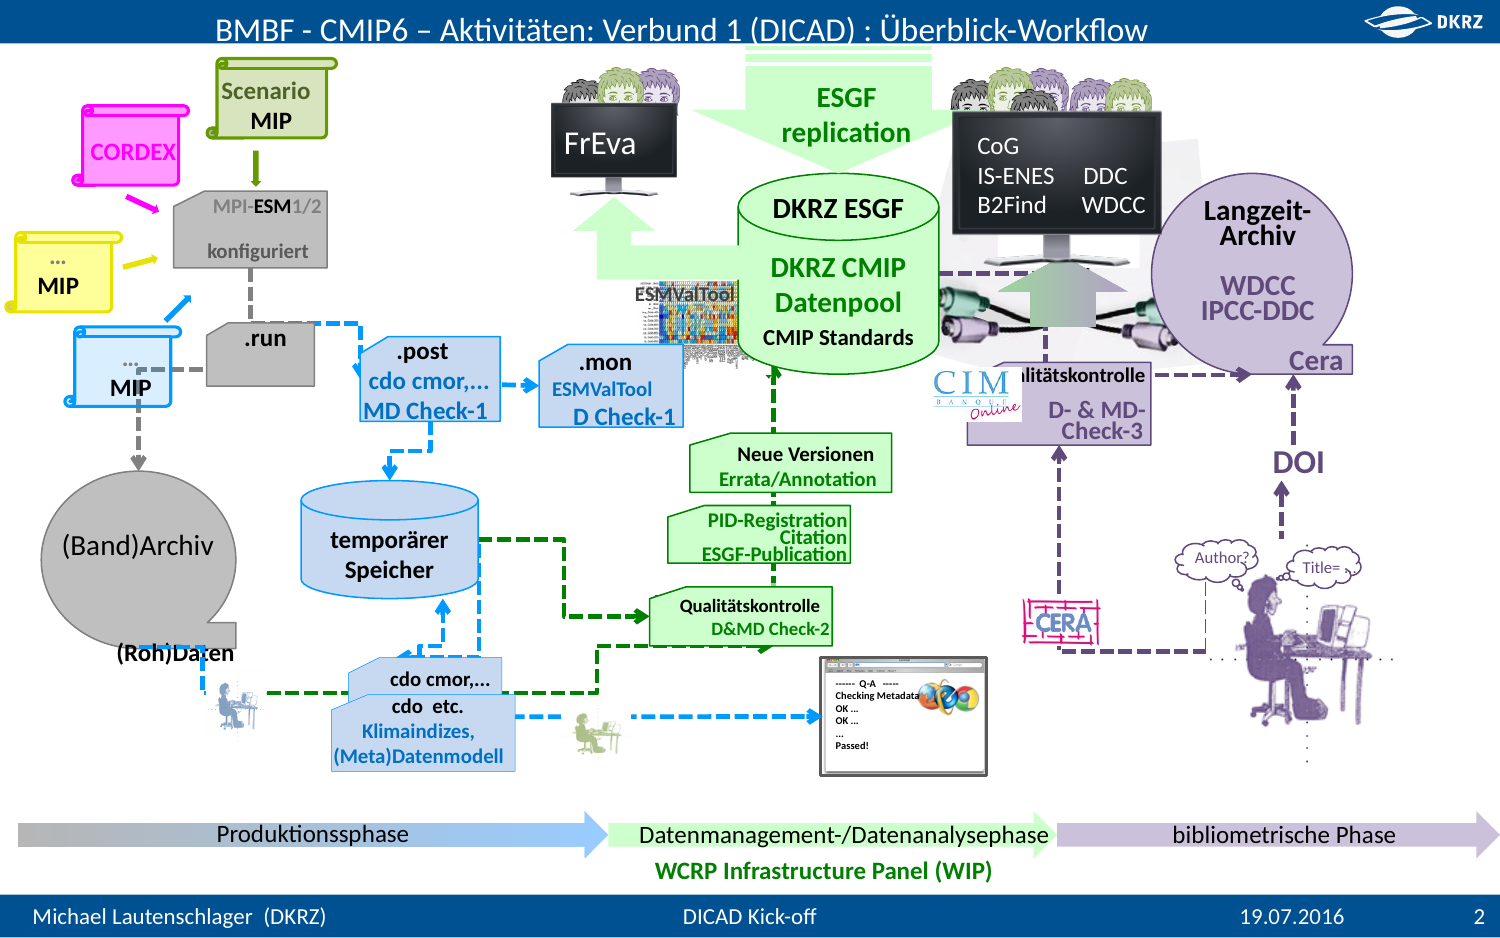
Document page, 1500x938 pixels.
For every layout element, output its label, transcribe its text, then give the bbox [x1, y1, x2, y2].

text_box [5, 31, 1500, 893]
footer DICAD Kick-off [324, 901, 1176, 938]
text_box BMBF - CMIP6 – Aktivitäten: Verbund 1 (DICAD) : Überblick-Workflow [0, 0, 1365, 36]
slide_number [1187, 901, 1360, 938]
slide_number 2 [1376, 900, 1500, 938]
